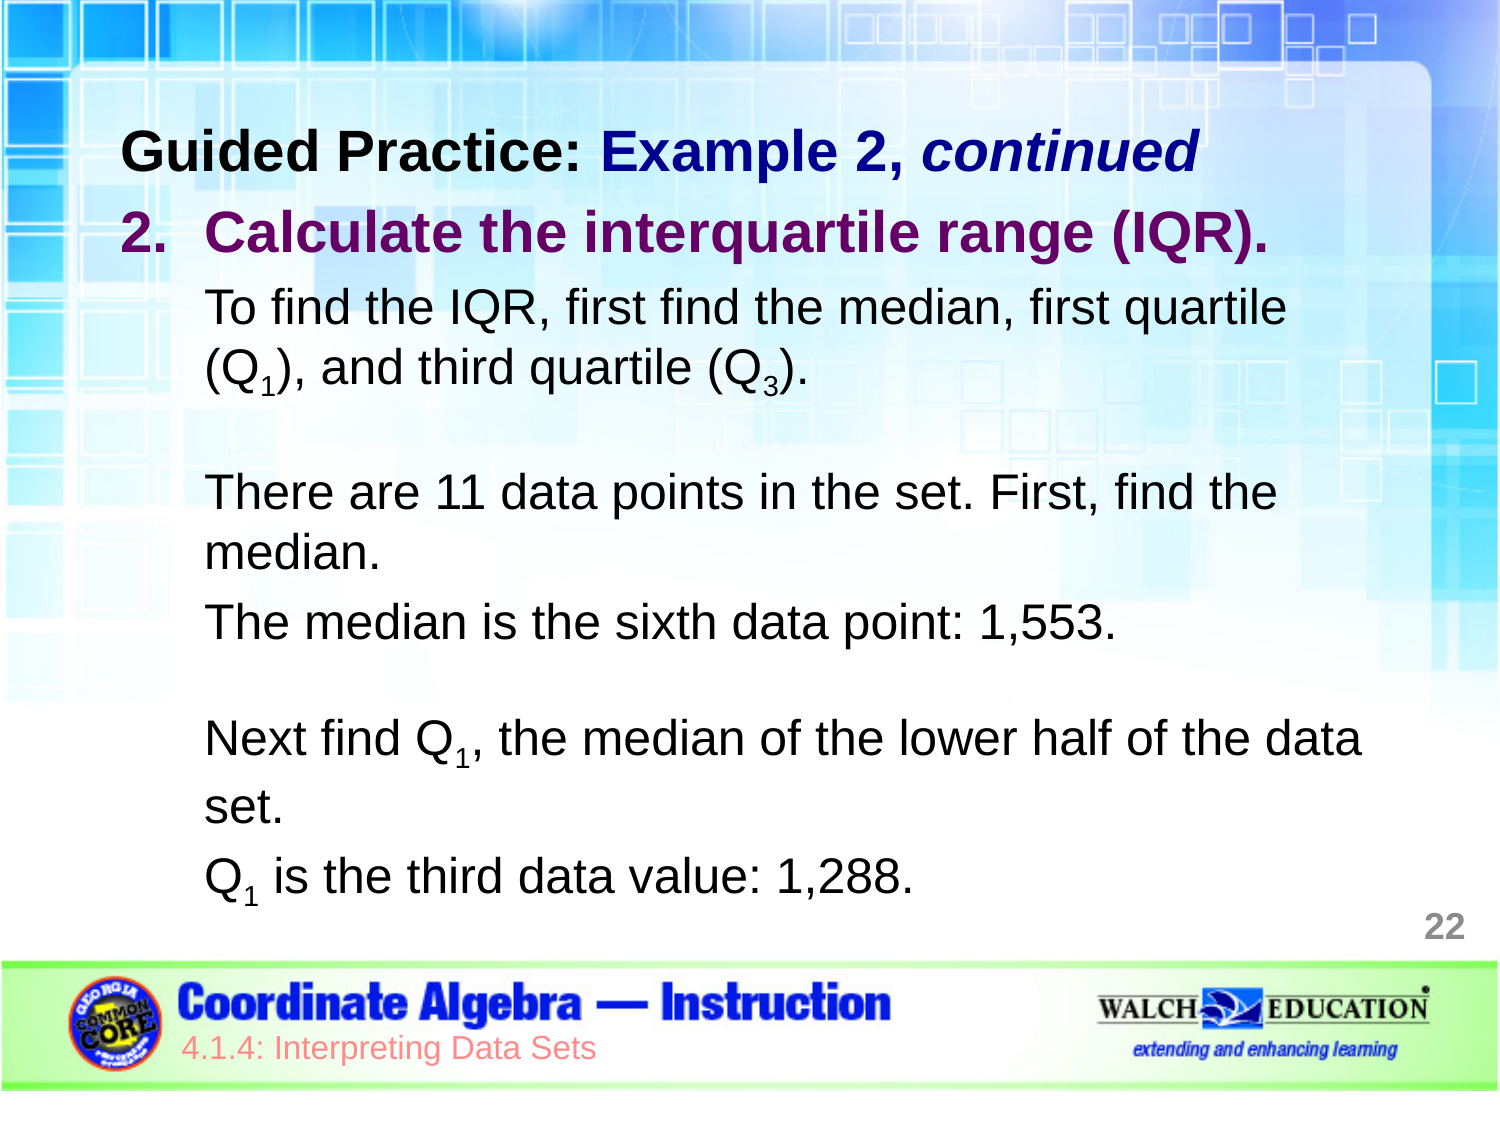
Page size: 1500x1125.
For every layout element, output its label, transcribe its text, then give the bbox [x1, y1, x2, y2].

slide_number 22 [1361, 901, 1481, 949]
picture [1, 0, 1500, 1091]
footer 4.1.4: Interpreting Data Sets [166, 1024, 1080, 1069]
subtitle Guided Practice: Example 2, continued Calculate the interquartile range (IQR). To find the IQR, first find the median, first quartile (Q1), and third quartile (Q3). There are 11 data points in the set. First, find the median. The median is the sixth data point: 1,553. Next find Q1, the median of the lower half of the data set. Q1 is the third data value: 1,288. [105, 105, 1415, 925]
